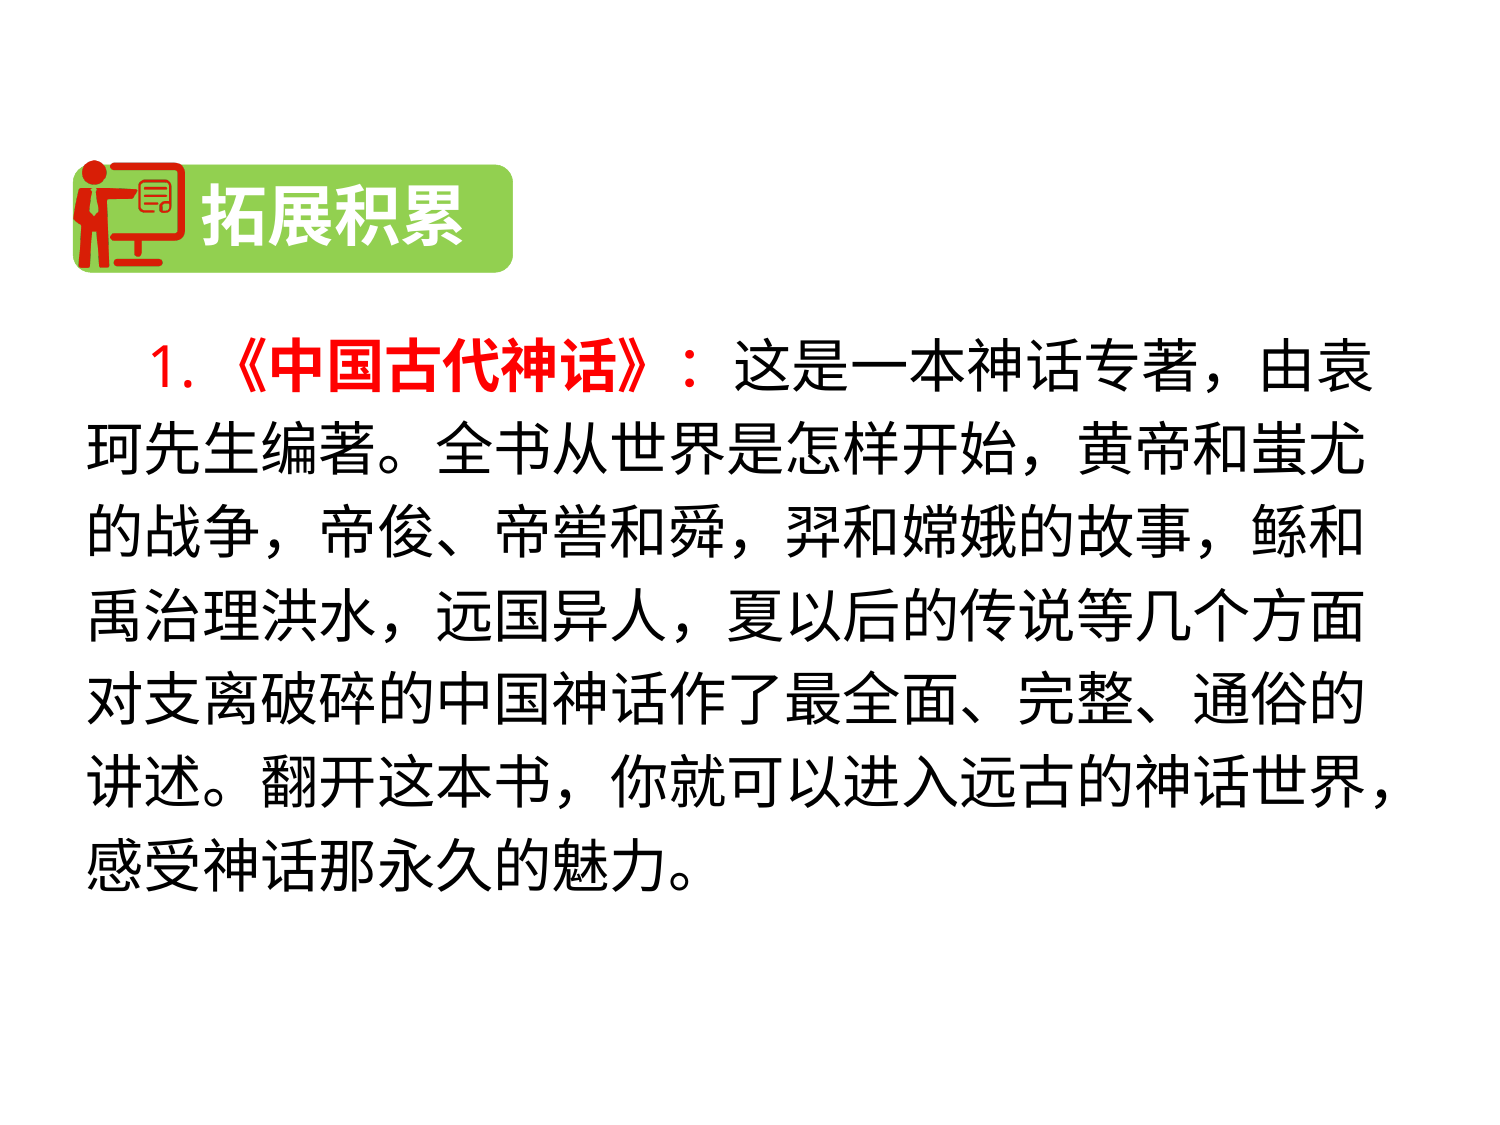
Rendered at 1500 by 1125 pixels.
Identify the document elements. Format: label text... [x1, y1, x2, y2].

picture [73, 160, 185, 268]
text_box 拓展积累 [185, 166, 501, 261]
list 1.《中国古代神话》：这是一本神话专著，由袁珂先生编著。全书从世界是怎样开始，黄帝和蚩尤的战争，帝俊、帝喾和舜，羿和嫦娥的故事，鲧和禹治理洪水，远国异人，夏以后的传说等几个方面对支离破碎的中国神话作了最全面、完整、通俗的讲述。翻开这本书，你就可以进入远古的神话世界，感受神话那永久的魅力。 [70, 308, 1430, 1100]
text_box [77, 163, 514, 274]
